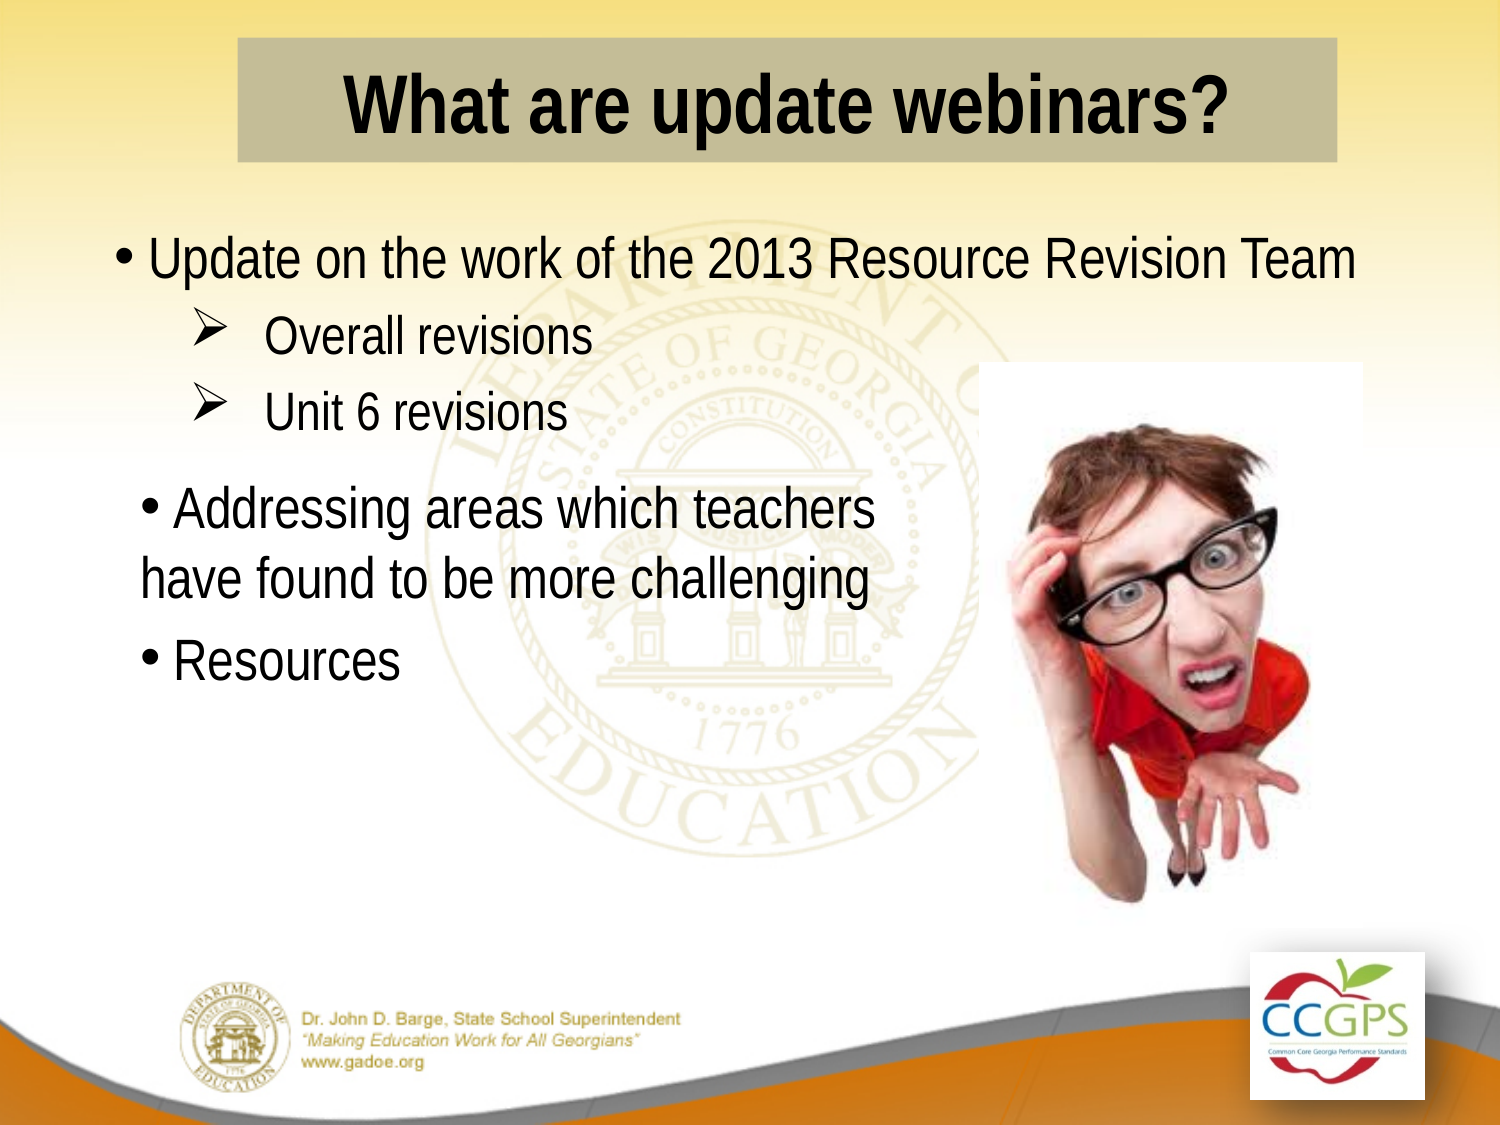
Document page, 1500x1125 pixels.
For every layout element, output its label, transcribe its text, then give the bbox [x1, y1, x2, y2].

subtitle Update on the work of the 2013 Resource Revision Team Overall revisions Unit 6 revisions [24, 212, 1500, 463]
picture [0, 0, 1500, 1125]
title What are update webinars? [237, 37, 1338, 163]
text_box Addressing areas which teachers have found to be more challenging Resources [49, 462, 950, 725]
